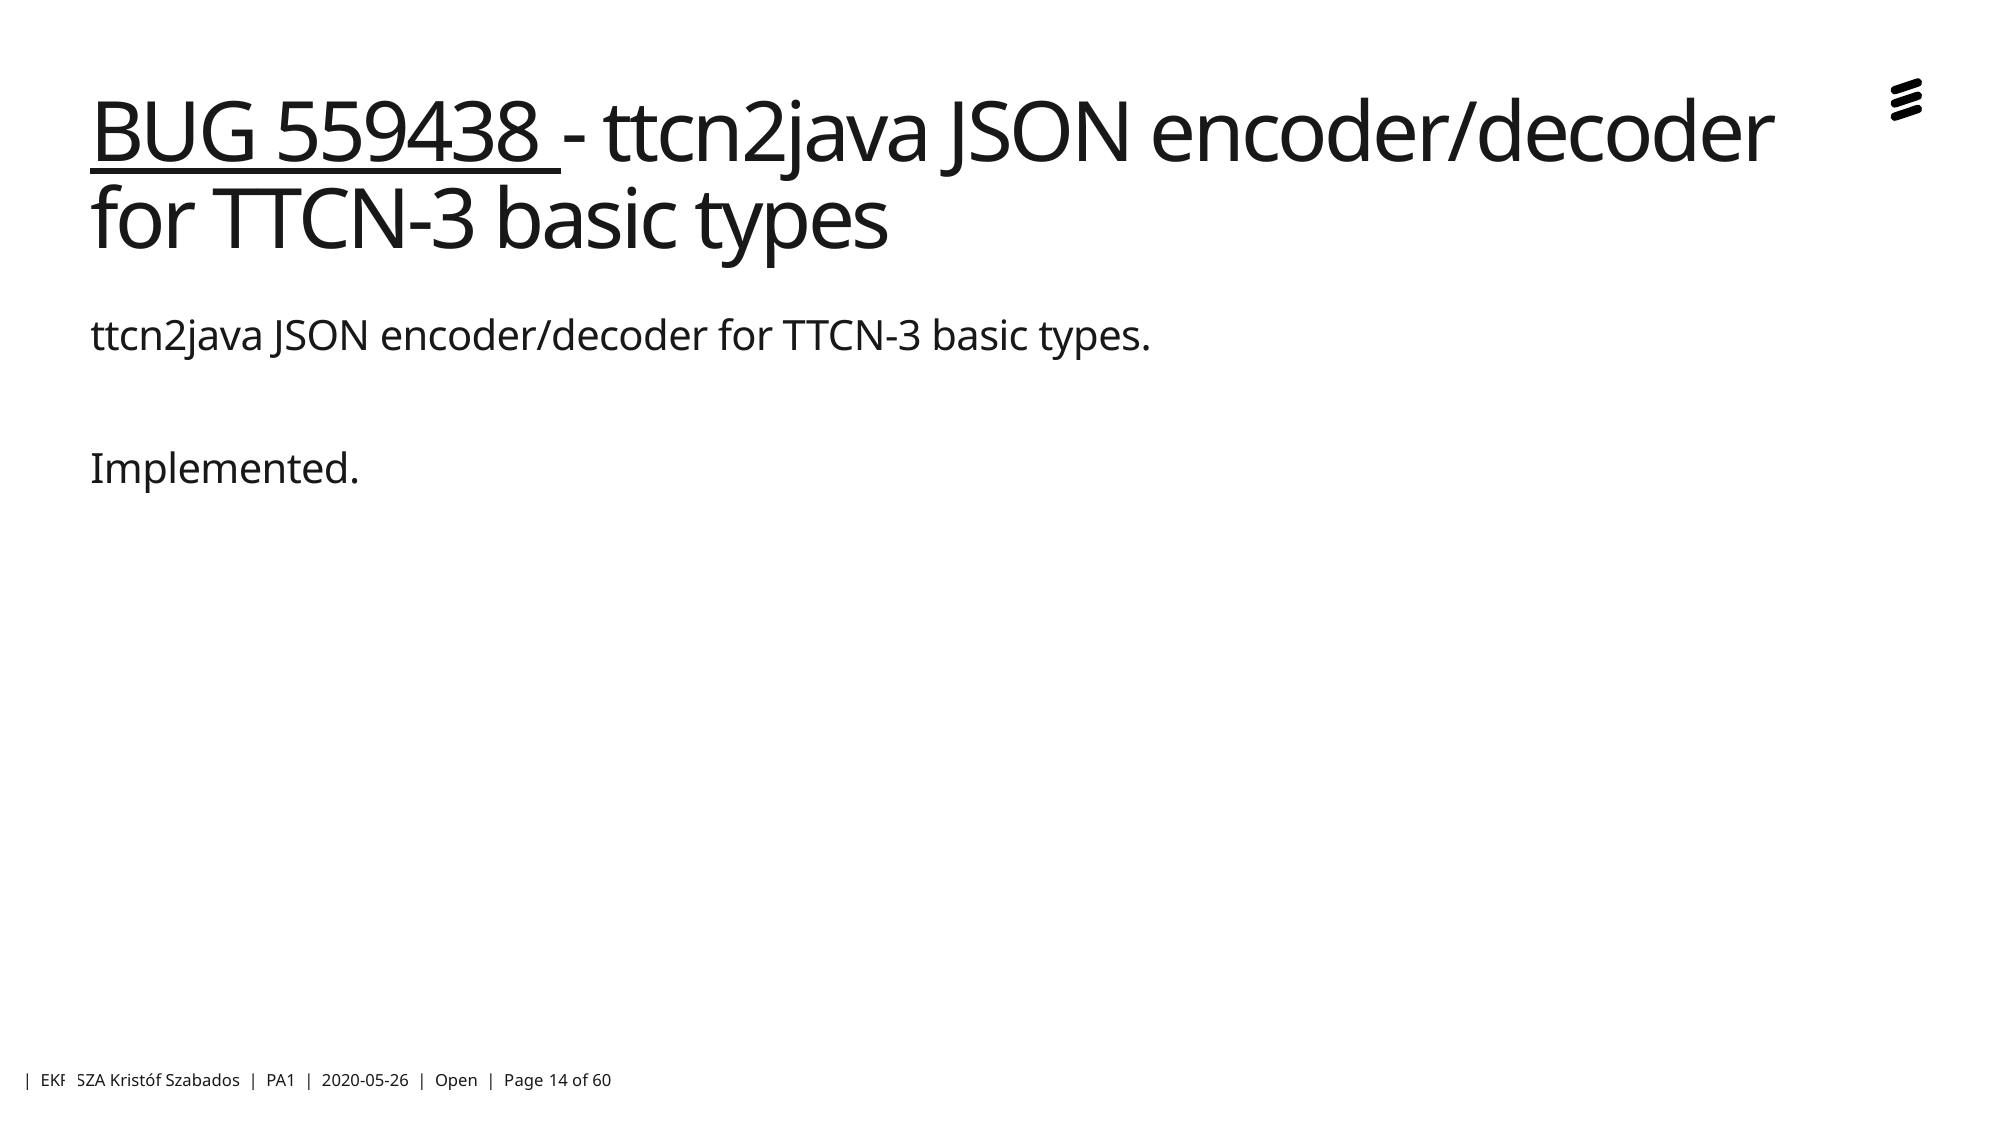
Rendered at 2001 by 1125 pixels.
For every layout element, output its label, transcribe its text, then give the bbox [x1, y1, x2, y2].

title BUG 559438 - ttcn2java JSON encoder/decoder for TTCN-3 basic types [78, 77, 1805, 256]
list ttcn2java JSON encoder/decoder for TTCN-3 basic types. Implemented. [78, 302, 1922, 1024]
